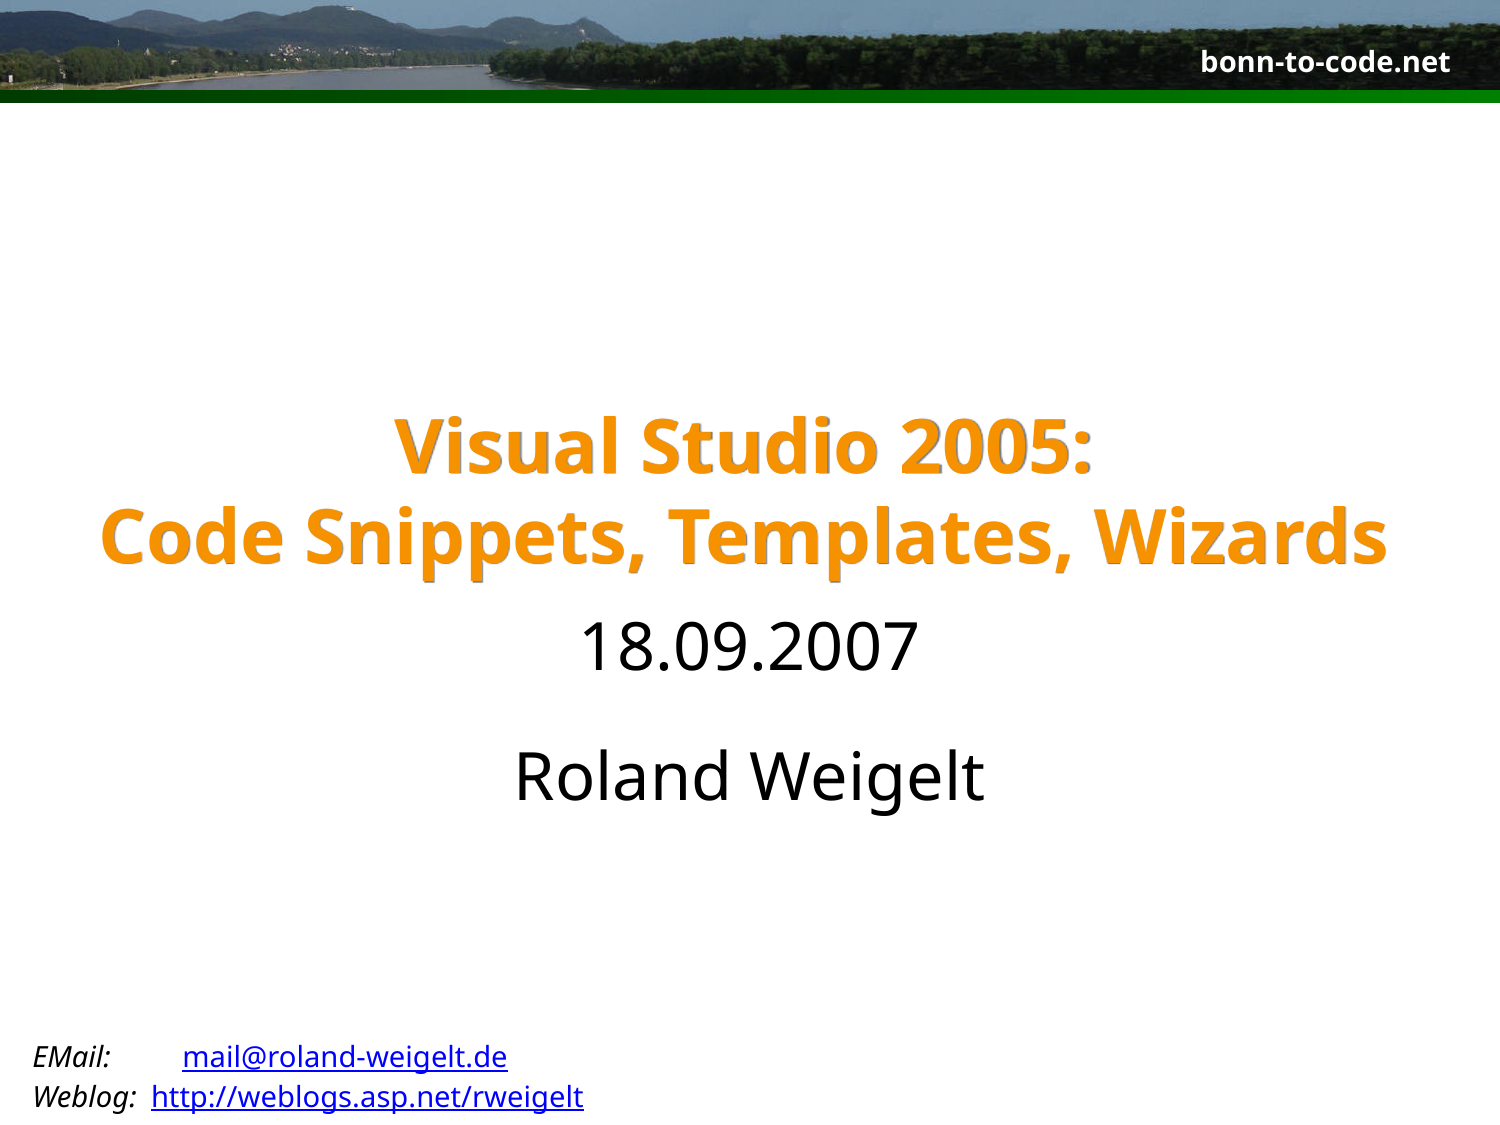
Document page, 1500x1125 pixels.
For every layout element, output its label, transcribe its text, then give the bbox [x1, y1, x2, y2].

title Visual Studio 2005: Code Snippets, Templates, Wizards [29, 198, 1460, 587]
subtitle 18.09.2007 Roland Weigelt [189, 596, 1311, 836]
text_box EMail: mail@roland-weigelt.de Weblog: http://weblogs.asp.net/rweigelt [17, 976, 1477, 1125]
picture [0, 0, 1500, 90]
